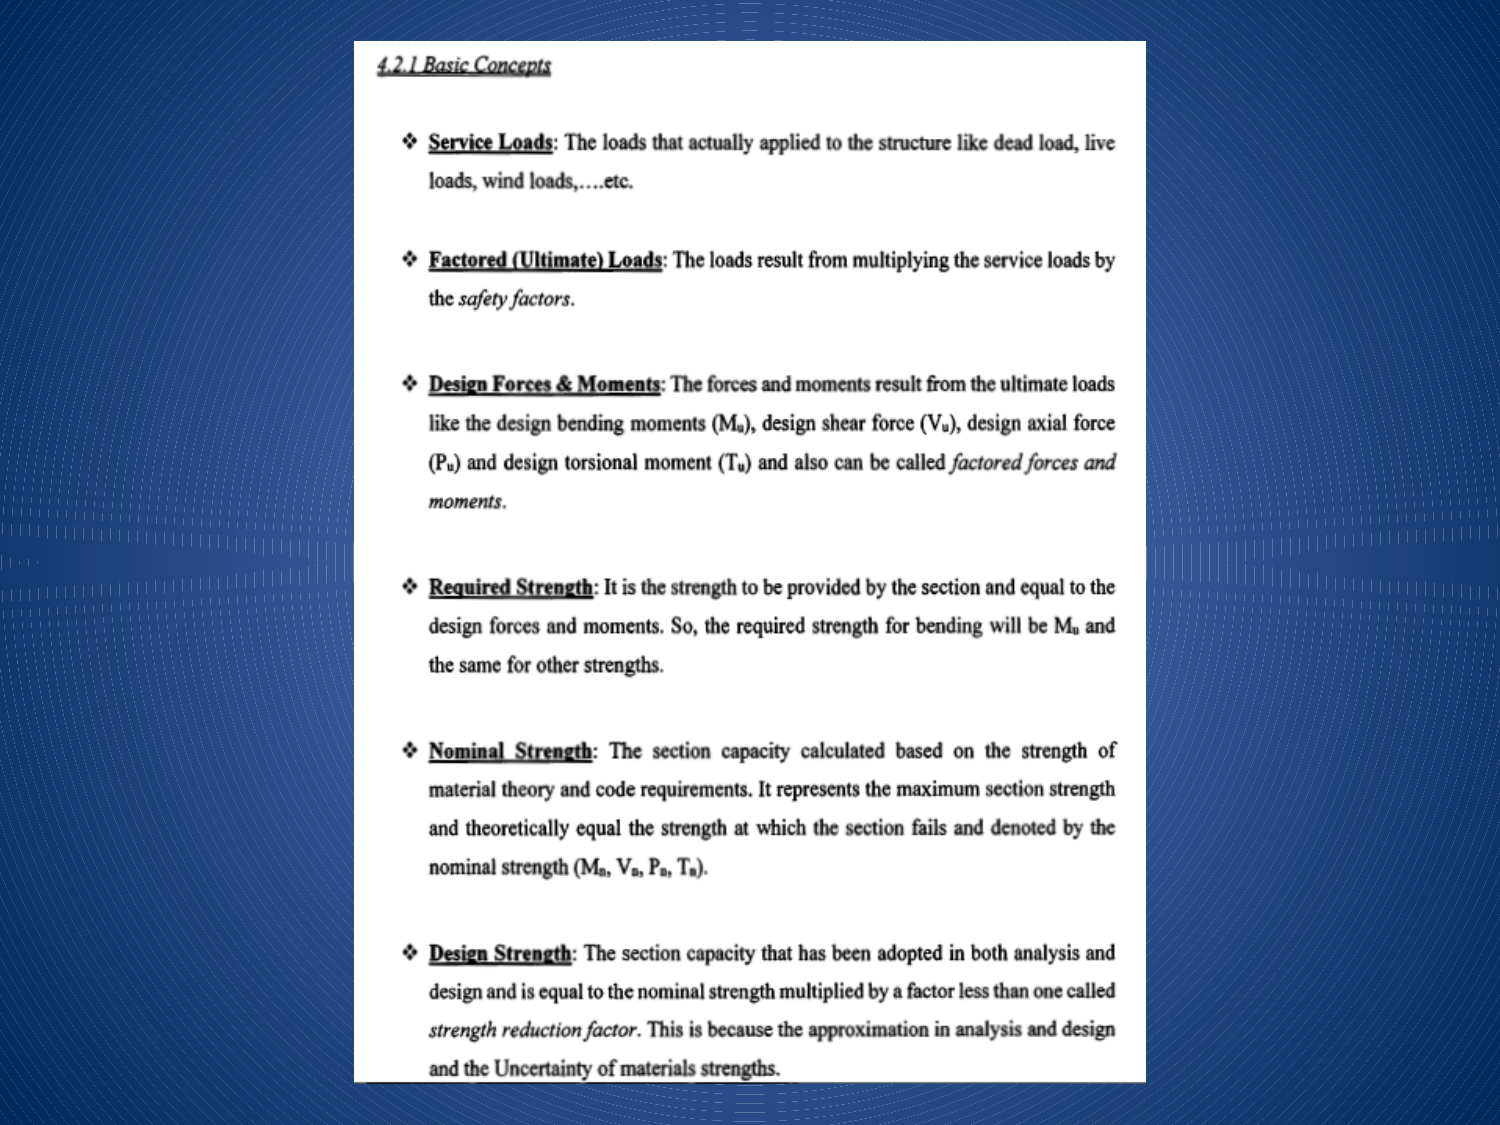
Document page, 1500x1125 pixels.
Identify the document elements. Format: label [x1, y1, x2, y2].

picture [354, 41, 1146, 1084]
